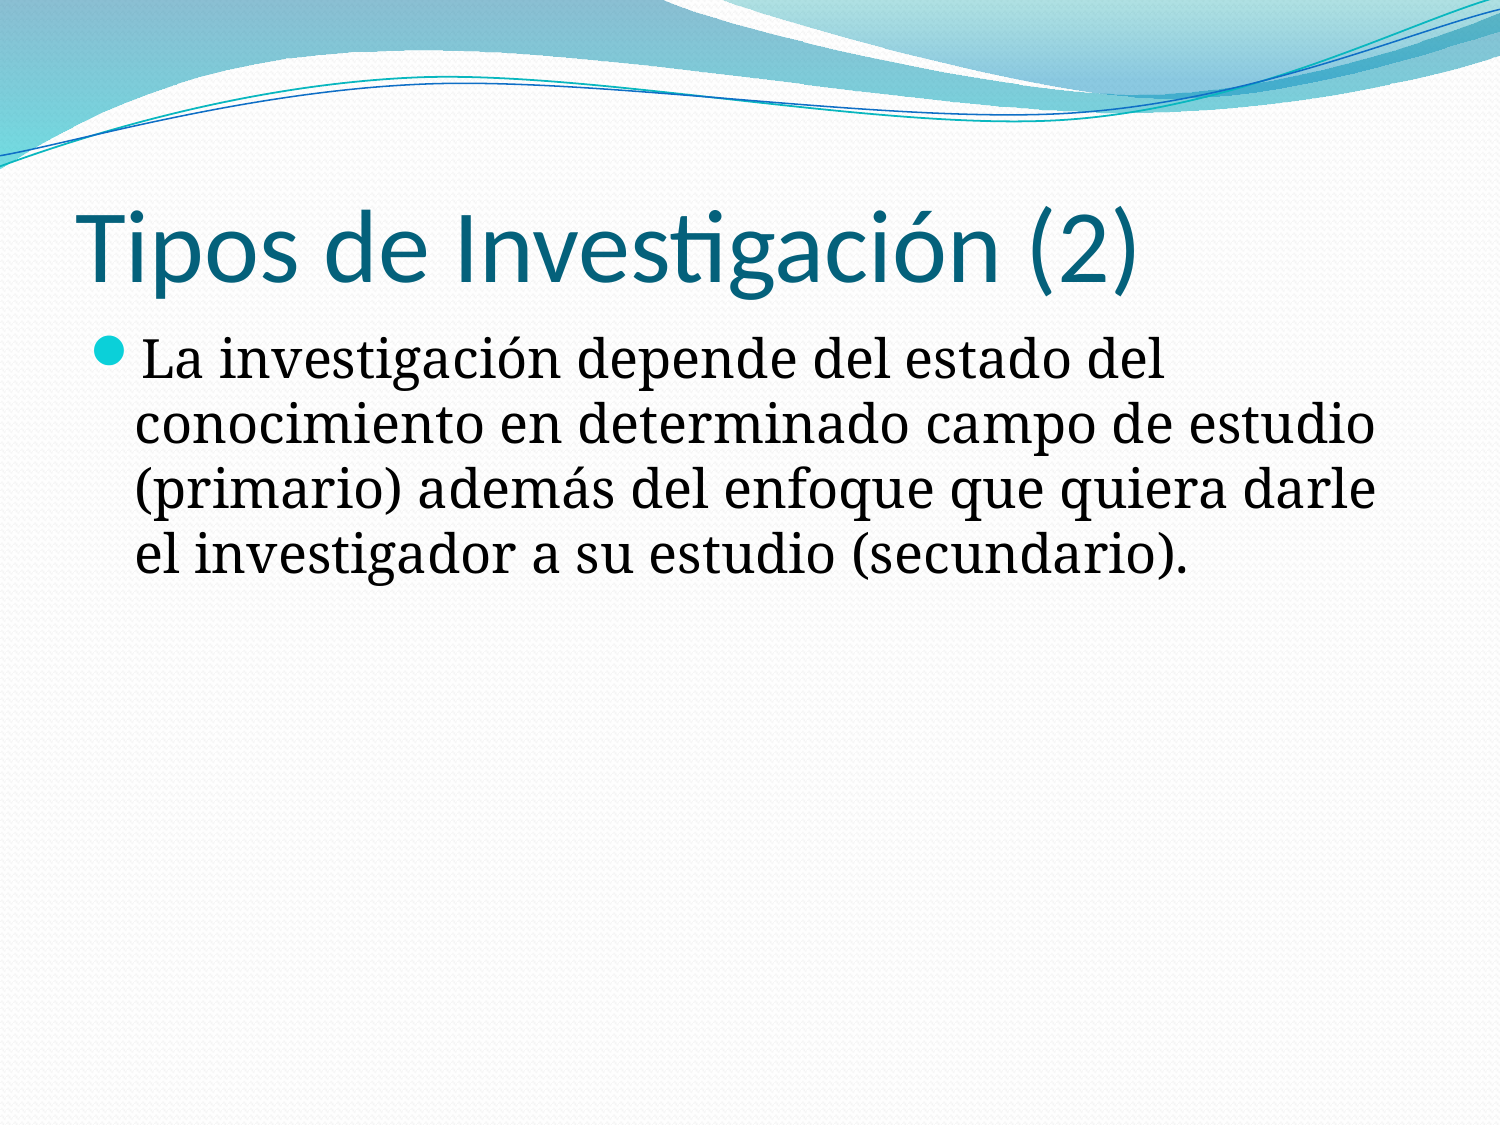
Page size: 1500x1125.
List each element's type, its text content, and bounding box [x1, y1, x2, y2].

title Tipos de Investigación (2) [75, 115, 1425, 303]
list La investigación depende del estado del conocimiento en determinado campo de estudio (primario) además del enfoque que quiera darle el investigador a su estudio (secundario). [75, 317, 1425, 1038]
